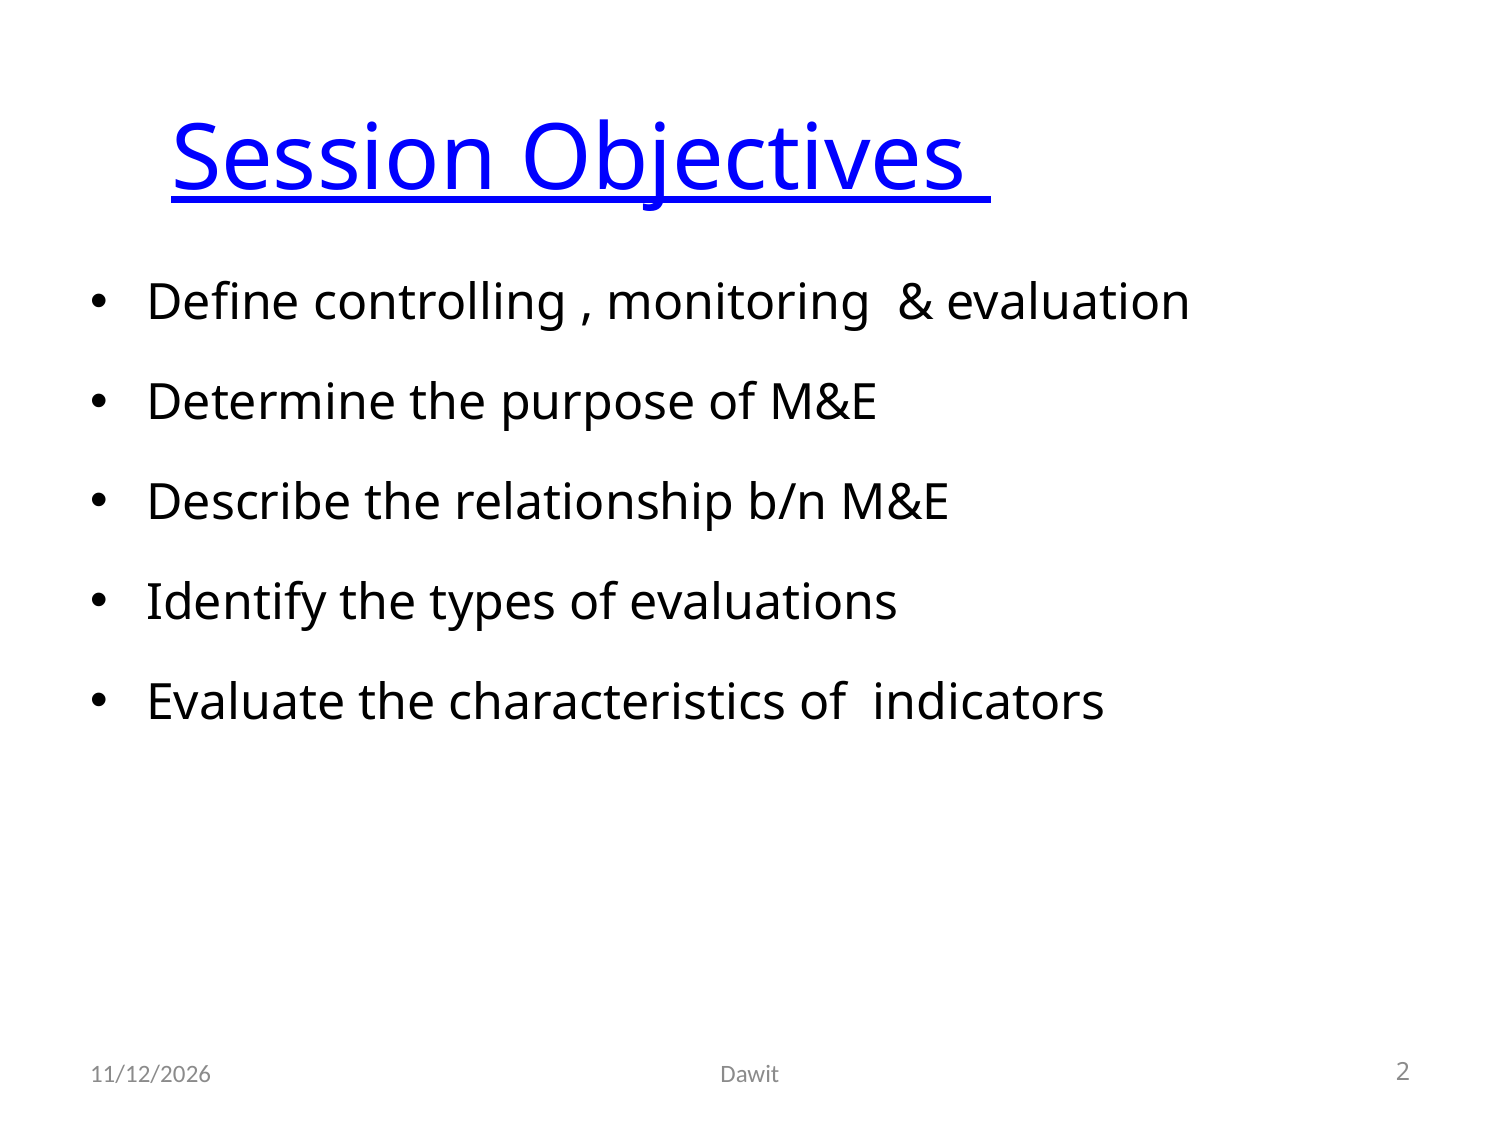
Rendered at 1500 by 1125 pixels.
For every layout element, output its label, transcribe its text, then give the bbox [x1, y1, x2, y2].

list Define controlling , monitoring & evaluation Determine the purpose of M&E Describe the relationship b/n M&E Identify the types of evaluations Evaluate the characteristics of indicators [75, 232, 1425, 1120]
slide_number 2 [1074, 1042, 1425, 1103]
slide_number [75, 1042, 425, 1103]
footer Dawit [512, 1042, 988, 1103]
title Session Objectives [112, 90, 1050, 216]
